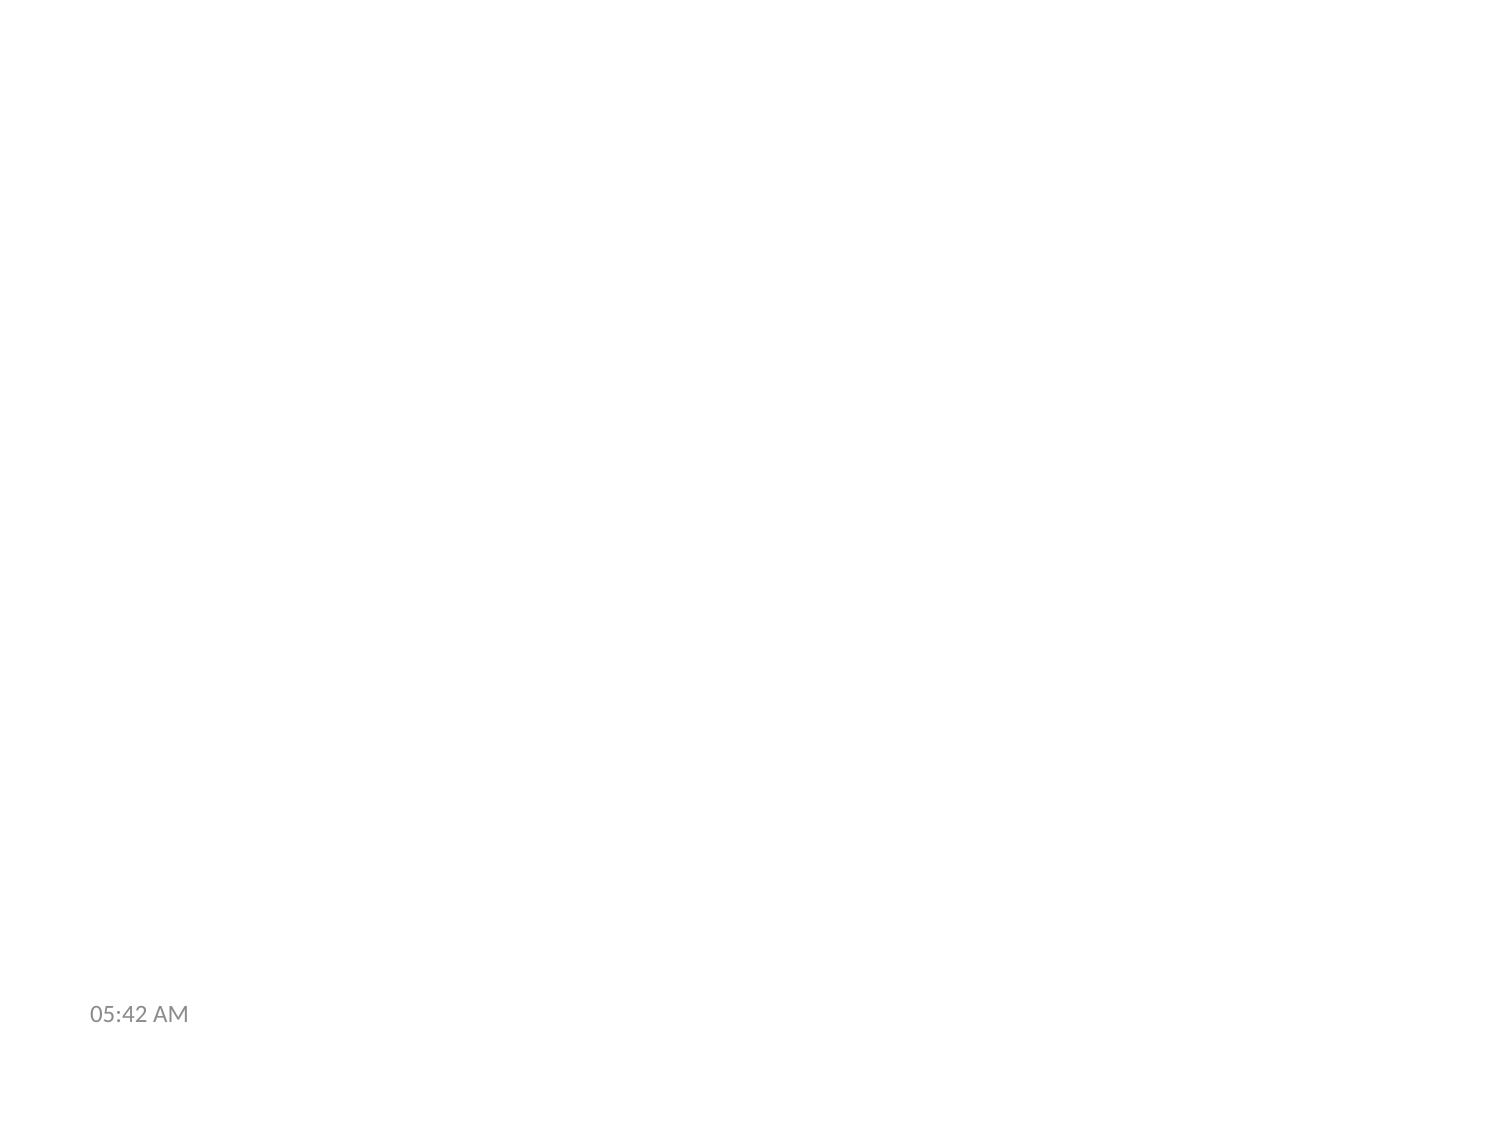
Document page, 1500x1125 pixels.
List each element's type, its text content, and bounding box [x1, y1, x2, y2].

text_box 3:35 PM [75, 982, 425, 1043]
